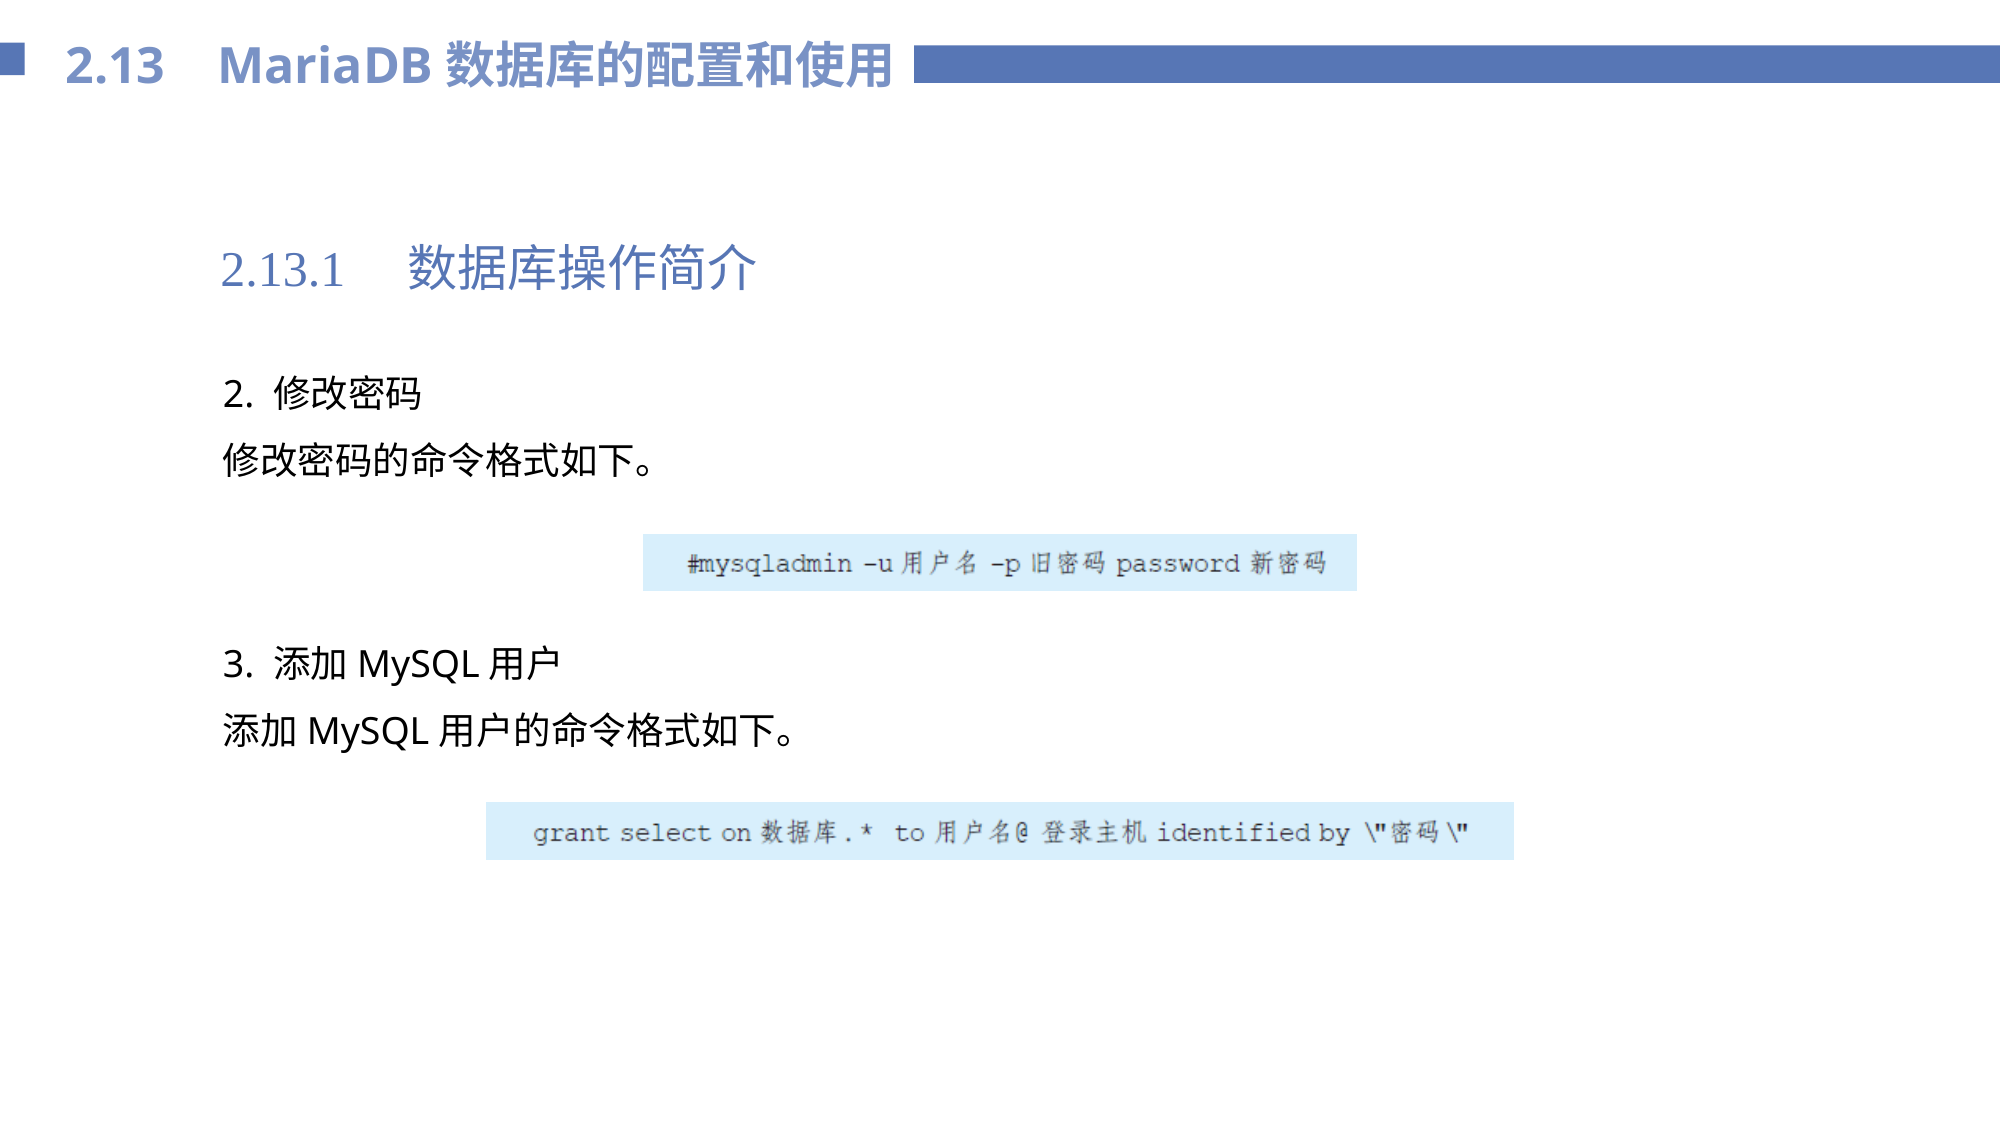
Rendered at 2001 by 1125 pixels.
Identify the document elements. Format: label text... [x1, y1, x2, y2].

text_box [0, 41, 26, 76]
text_box 2. 修改密码 修改密码的命令格式如下。 3. 添加MySQL用户 添加MySQL用户的命令格式如下。 [147, 347, 1852, 820]
text_box 2.13 MariaDB数据库的配置和使用 [65, 33, 896, 94]
picture [486, 802, 1514, 860]
text_box [913, 44, 2000, 84]
picture [643, 534, 1357, 591]
text_box 2.13.1 数据库操作简介 [205, 229, 1121, 304]
